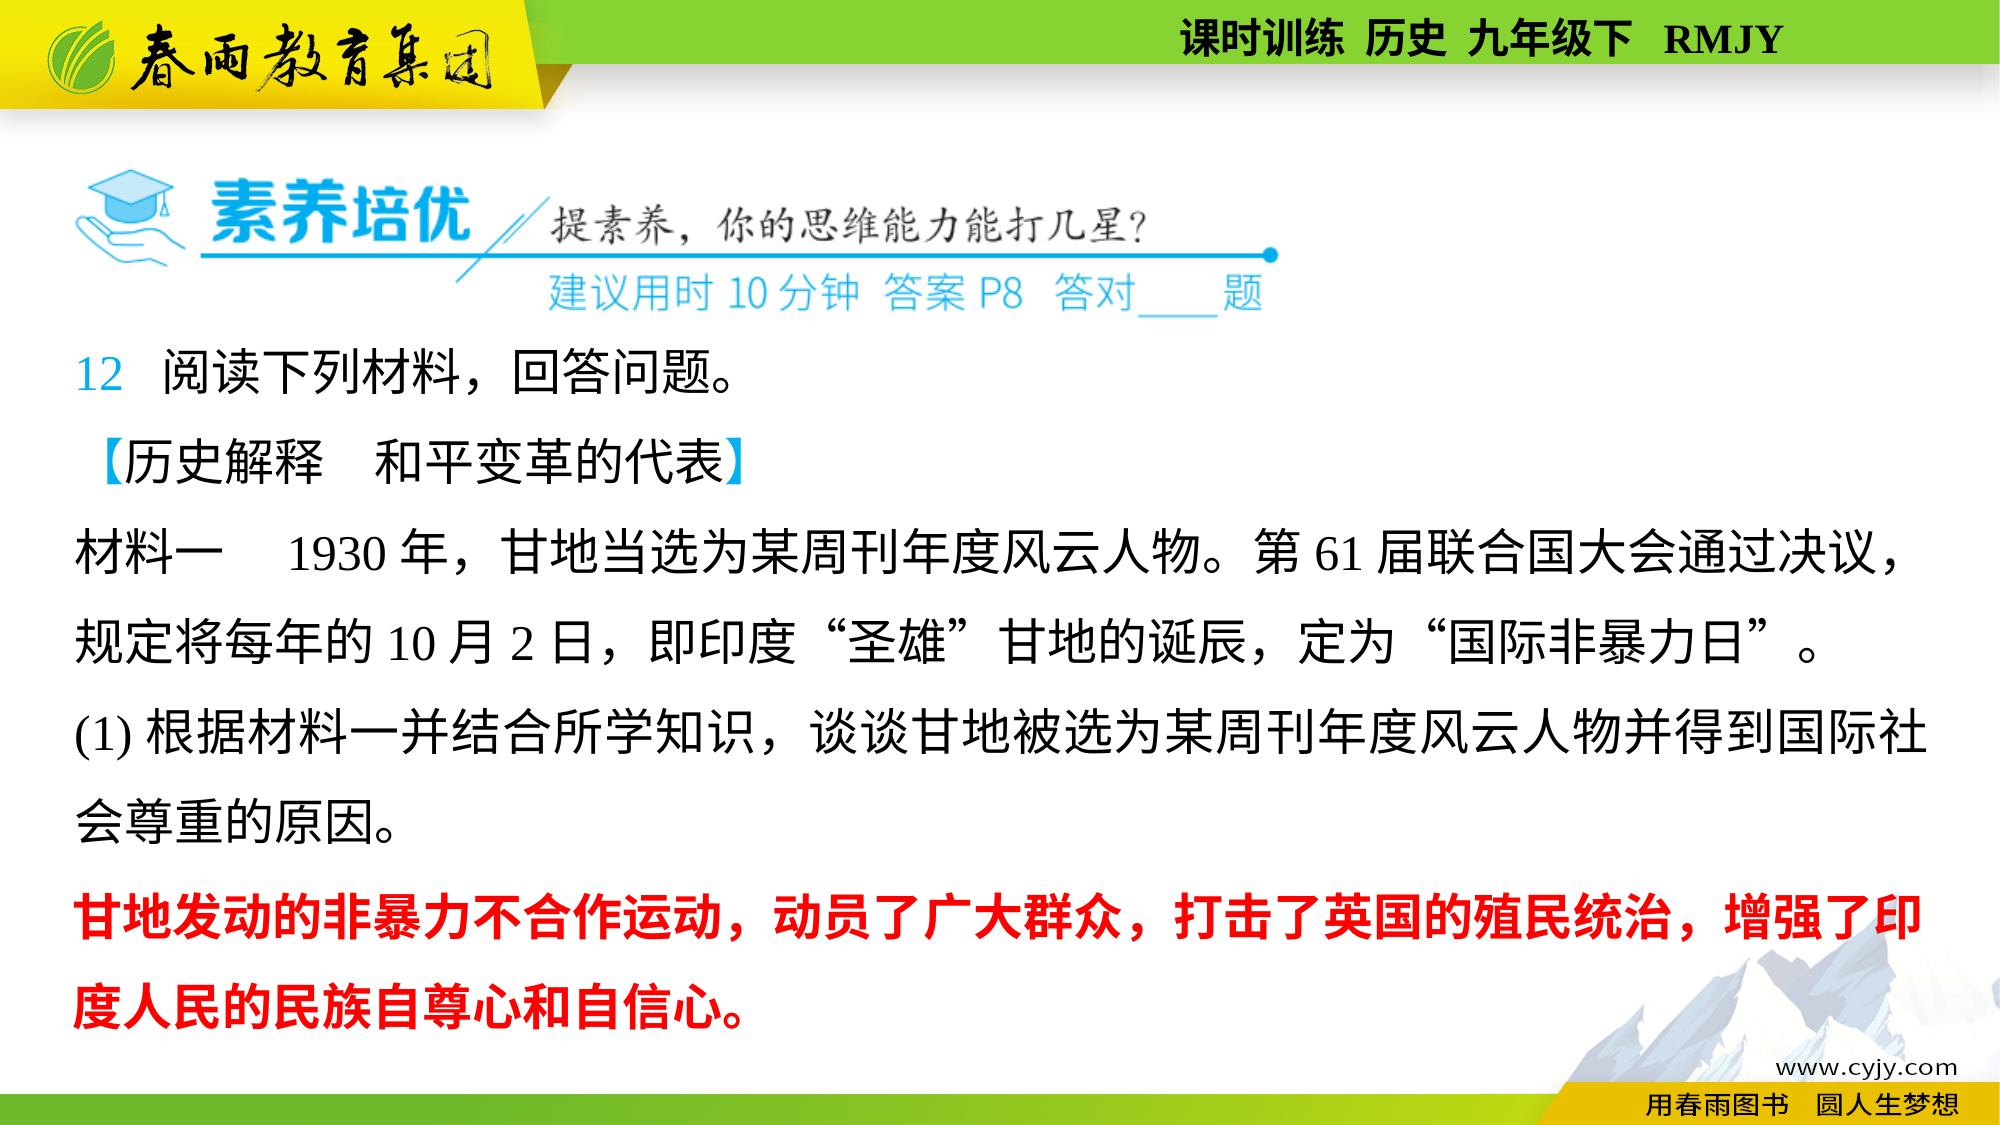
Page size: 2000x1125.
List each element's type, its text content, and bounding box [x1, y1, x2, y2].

picture [0, 0, 2000, 1125]
text_box 甘地发动的非暴力不合作运动，动员了广大群众，打击了英国的殖民统治，增强了印度人民的民族自尊心和自信心。 [57, 848, 1941, 1044]
list 12 阅读下列材料，回答问题。 【历史解释 和平变革的代表】 材料一 1930年，甘地当选为某周刊年度风云人物。第61届联合国大会通过决议，规定将每年的10月2日，即印度“圣雄”甘地的诞辰，定为“国际非暴力日”。 (1)根据材料一并结合所学知识，谈谈甘地被选为某周刊年度风云人物并得到国际社会尊重的原因。 [59, 302, 1944, 864]
